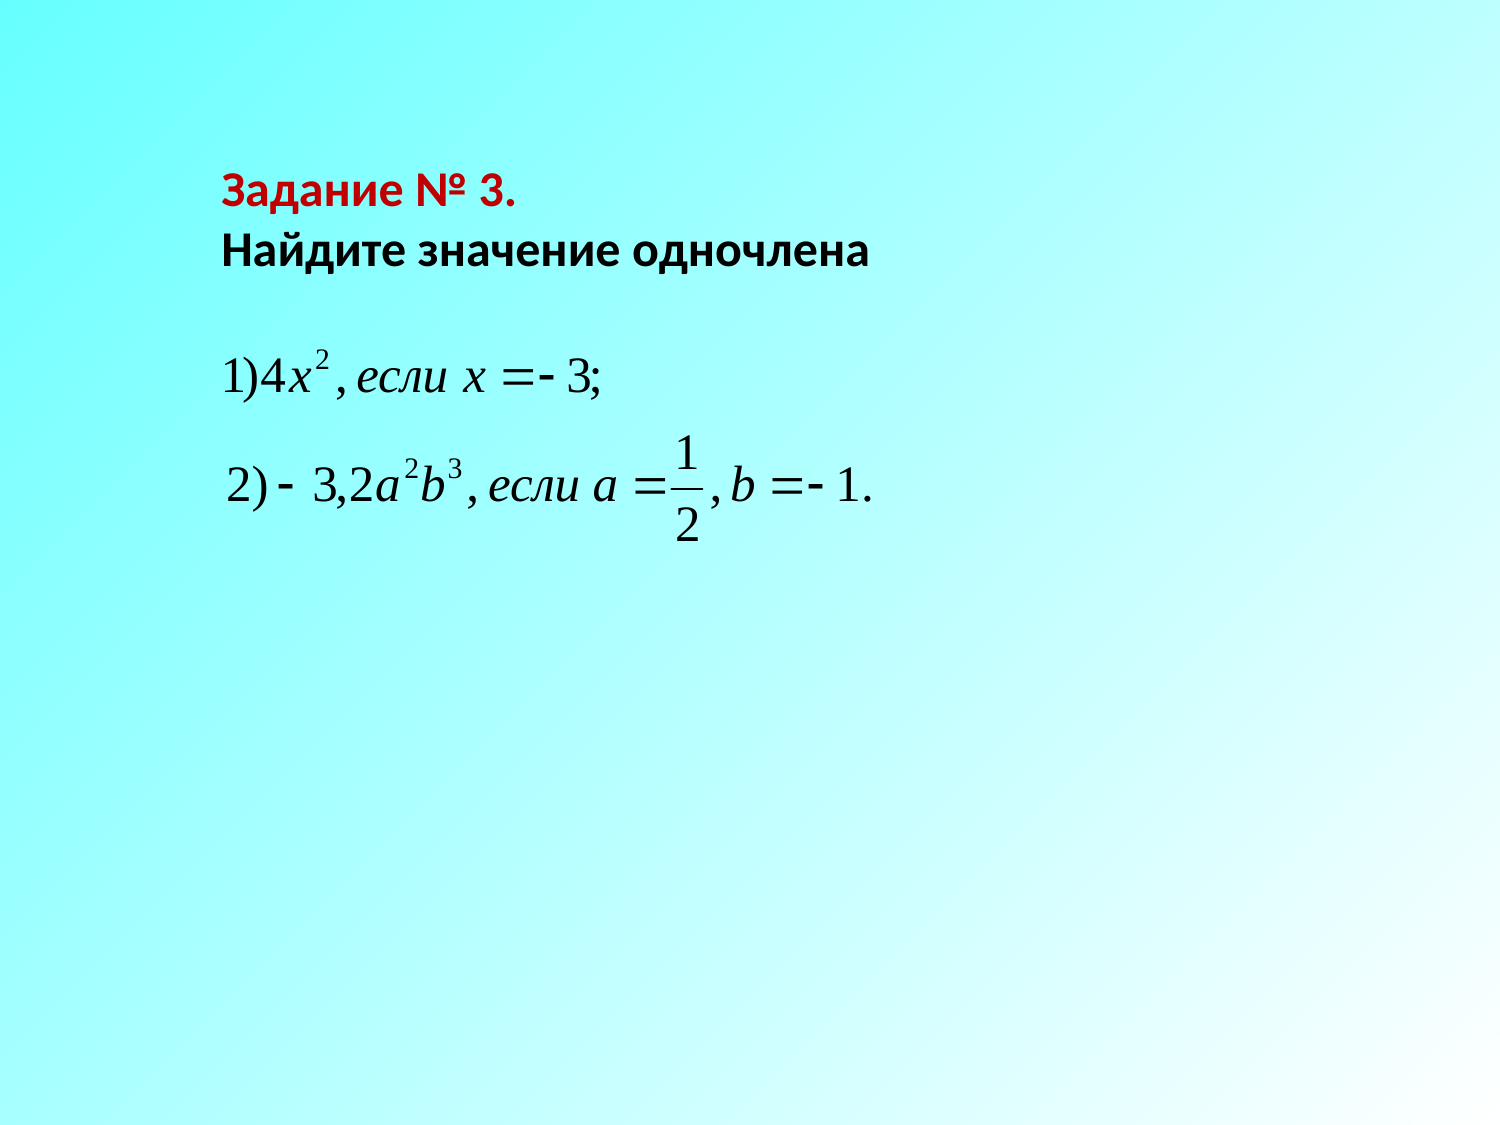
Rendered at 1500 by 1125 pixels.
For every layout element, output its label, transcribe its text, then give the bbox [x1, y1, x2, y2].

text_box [218, 337, 879, 551]
text_box Задание № 3. Найдите значение одночлена [206, 148, 1294, 284]
